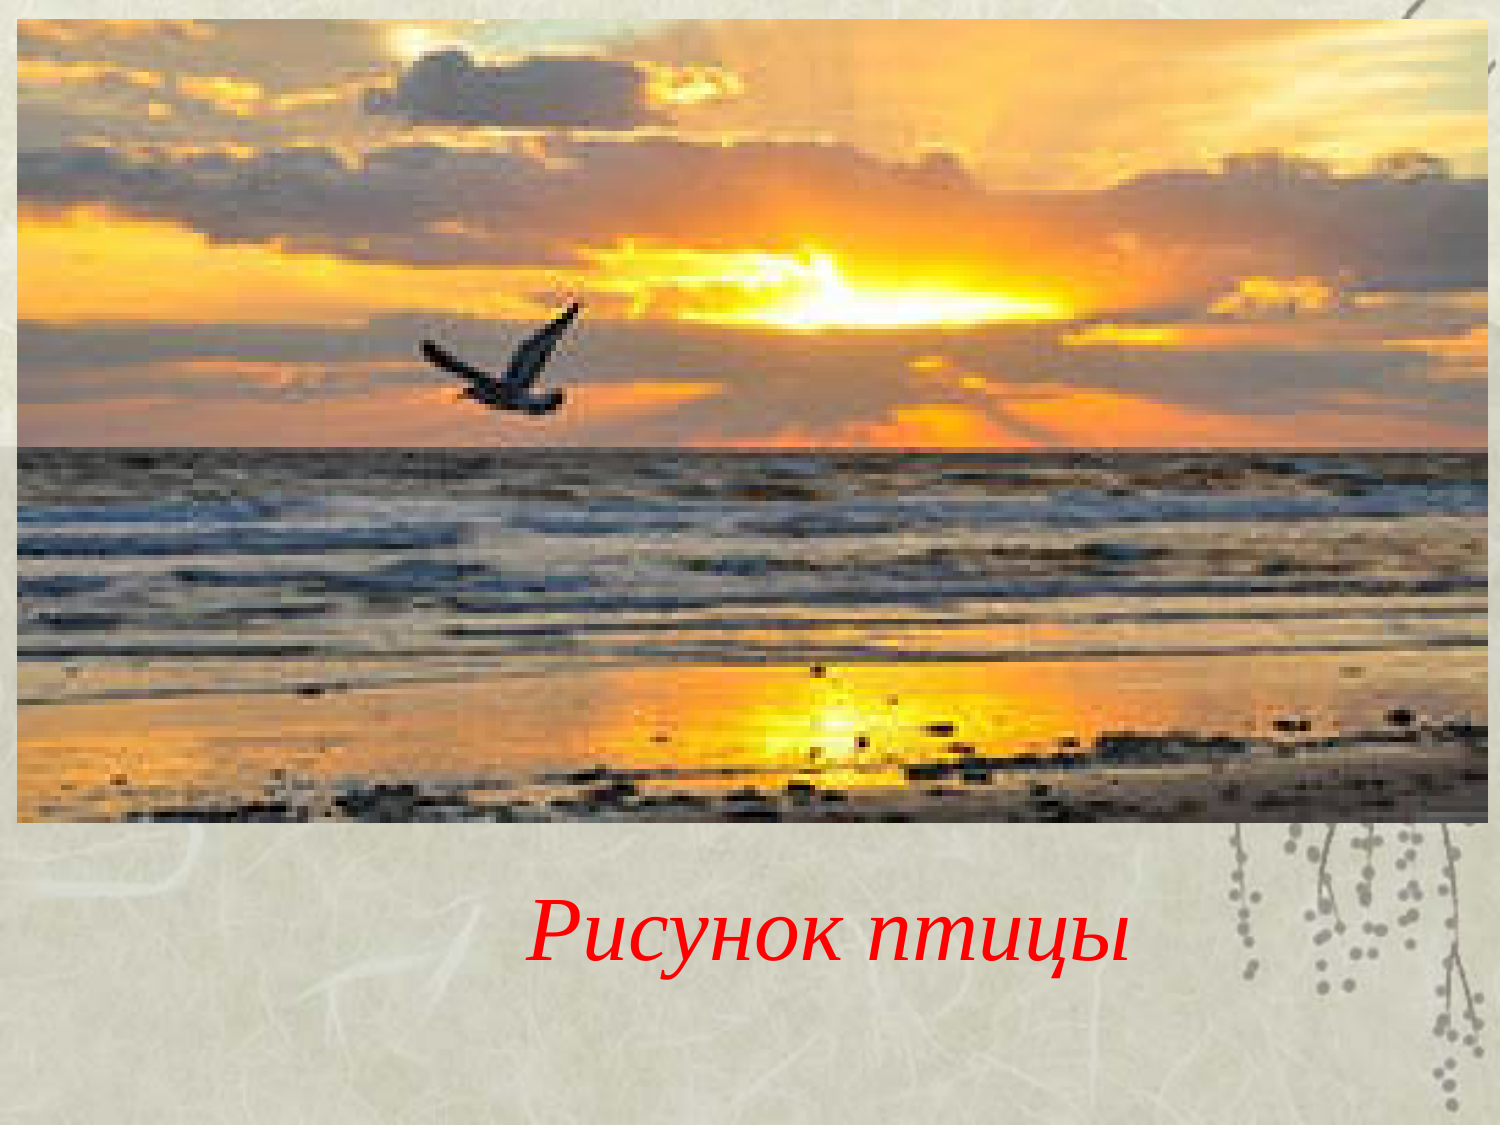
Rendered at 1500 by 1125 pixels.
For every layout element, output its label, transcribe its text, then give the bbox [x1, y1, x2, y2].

picture [0, 0, 1500, 1125]
subtitle Рисунок птицы [225, 832, 1436, 1047]
